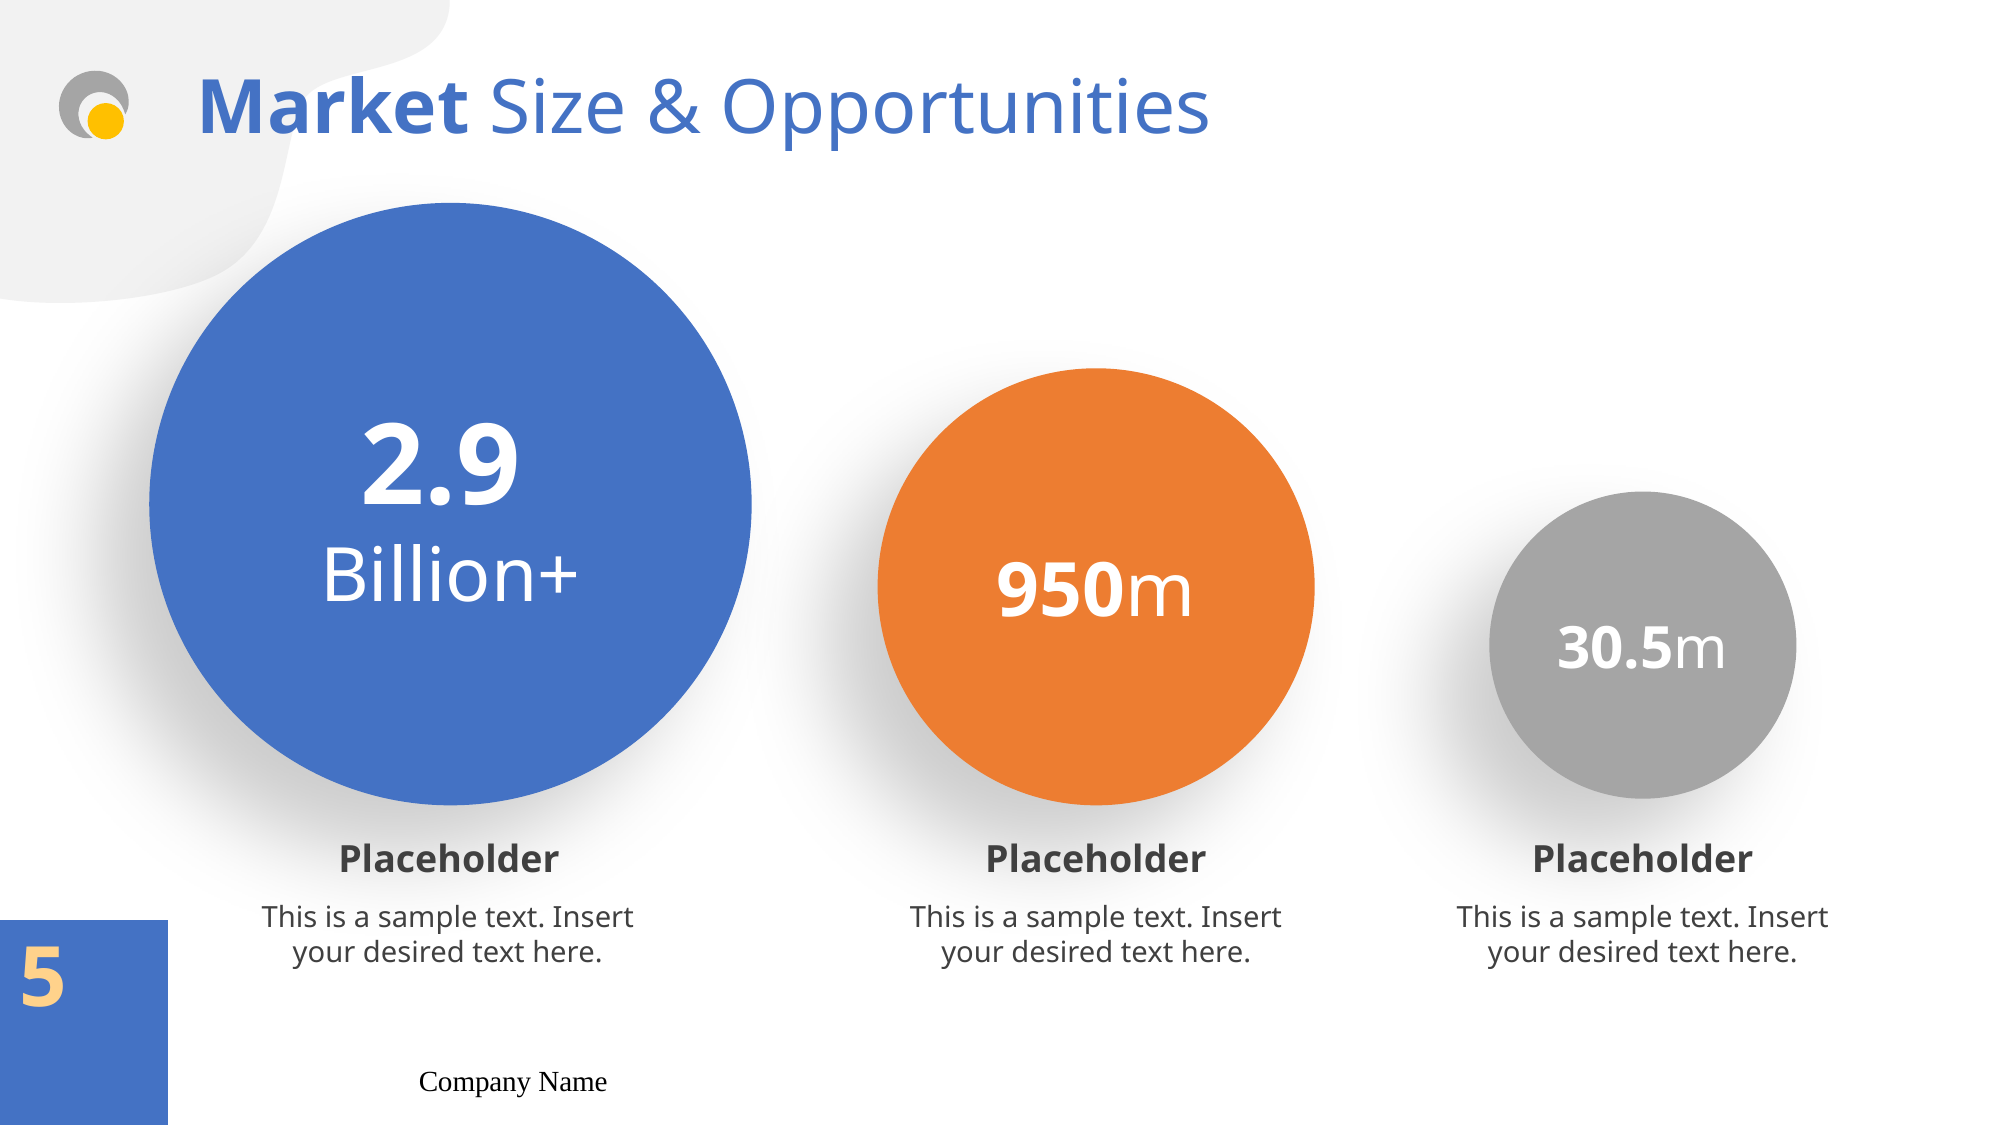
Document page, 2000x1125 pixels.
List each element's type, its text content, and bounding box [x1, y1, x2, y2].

text_box This is a sample text. Insert your desired text here. [1440, 891, 1846, 985]
text_box Placeholder [893, 827, 1299, 889]
text_box This is a sample text. Insert your desired text here. [245, 891, 650, 985]
text_box 950m [875, 366, 1317, 808]
text_box Placeholder [1440, 827, 1846, 889]
text_box This is a sample text. Insert your desired text here. [893, 891, 1299, 985]
slide_number 5 [19, 920, 168, 1041]
text_box 30.5m [1487, 489, 1799, 801]
text_box Placeholder [246, 827, 652, 889]
footer Company Name [196, 1050, 830, 1110]
title Market Size & Opportunities [196, 45, 1900, 162]
text_box 2.9 Billion+ [147, 200, 754, 808]
